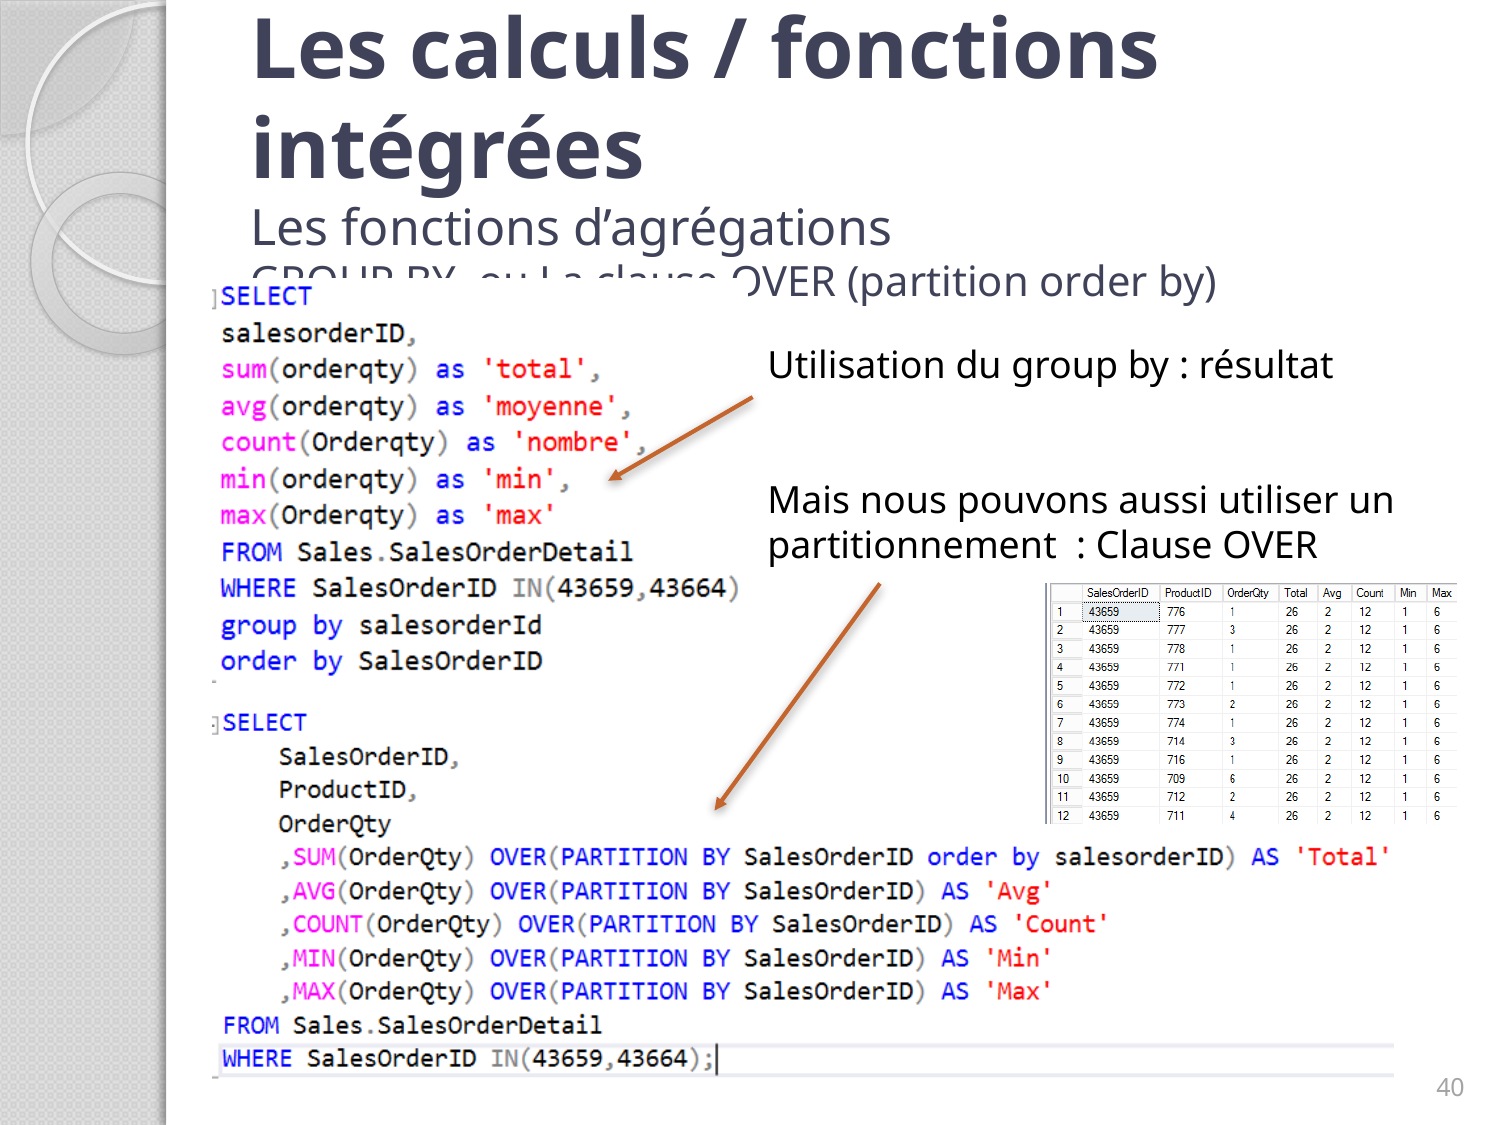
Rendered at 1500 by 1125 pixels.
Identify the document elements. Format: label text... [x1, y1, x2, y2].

text_box Utilisation du group by : résultat Mais nous pouvons aussi utiliser un partitionnement : Clause OVER [755, 333, 1438, 574]
title Les calculs / fonctions intégrées Les fonctions d’agrégations GROUP BY ou La clause OVER (partition order by) [235, 45, 1500, 256]
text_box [714, 583, 881, 811]
picture [212, 583, 1457, 1081]
picture [212, 278, 748, 683]
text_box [607, 396, 753, 482]
slide_number 40 [1413, 1034, 1488, 1113]
